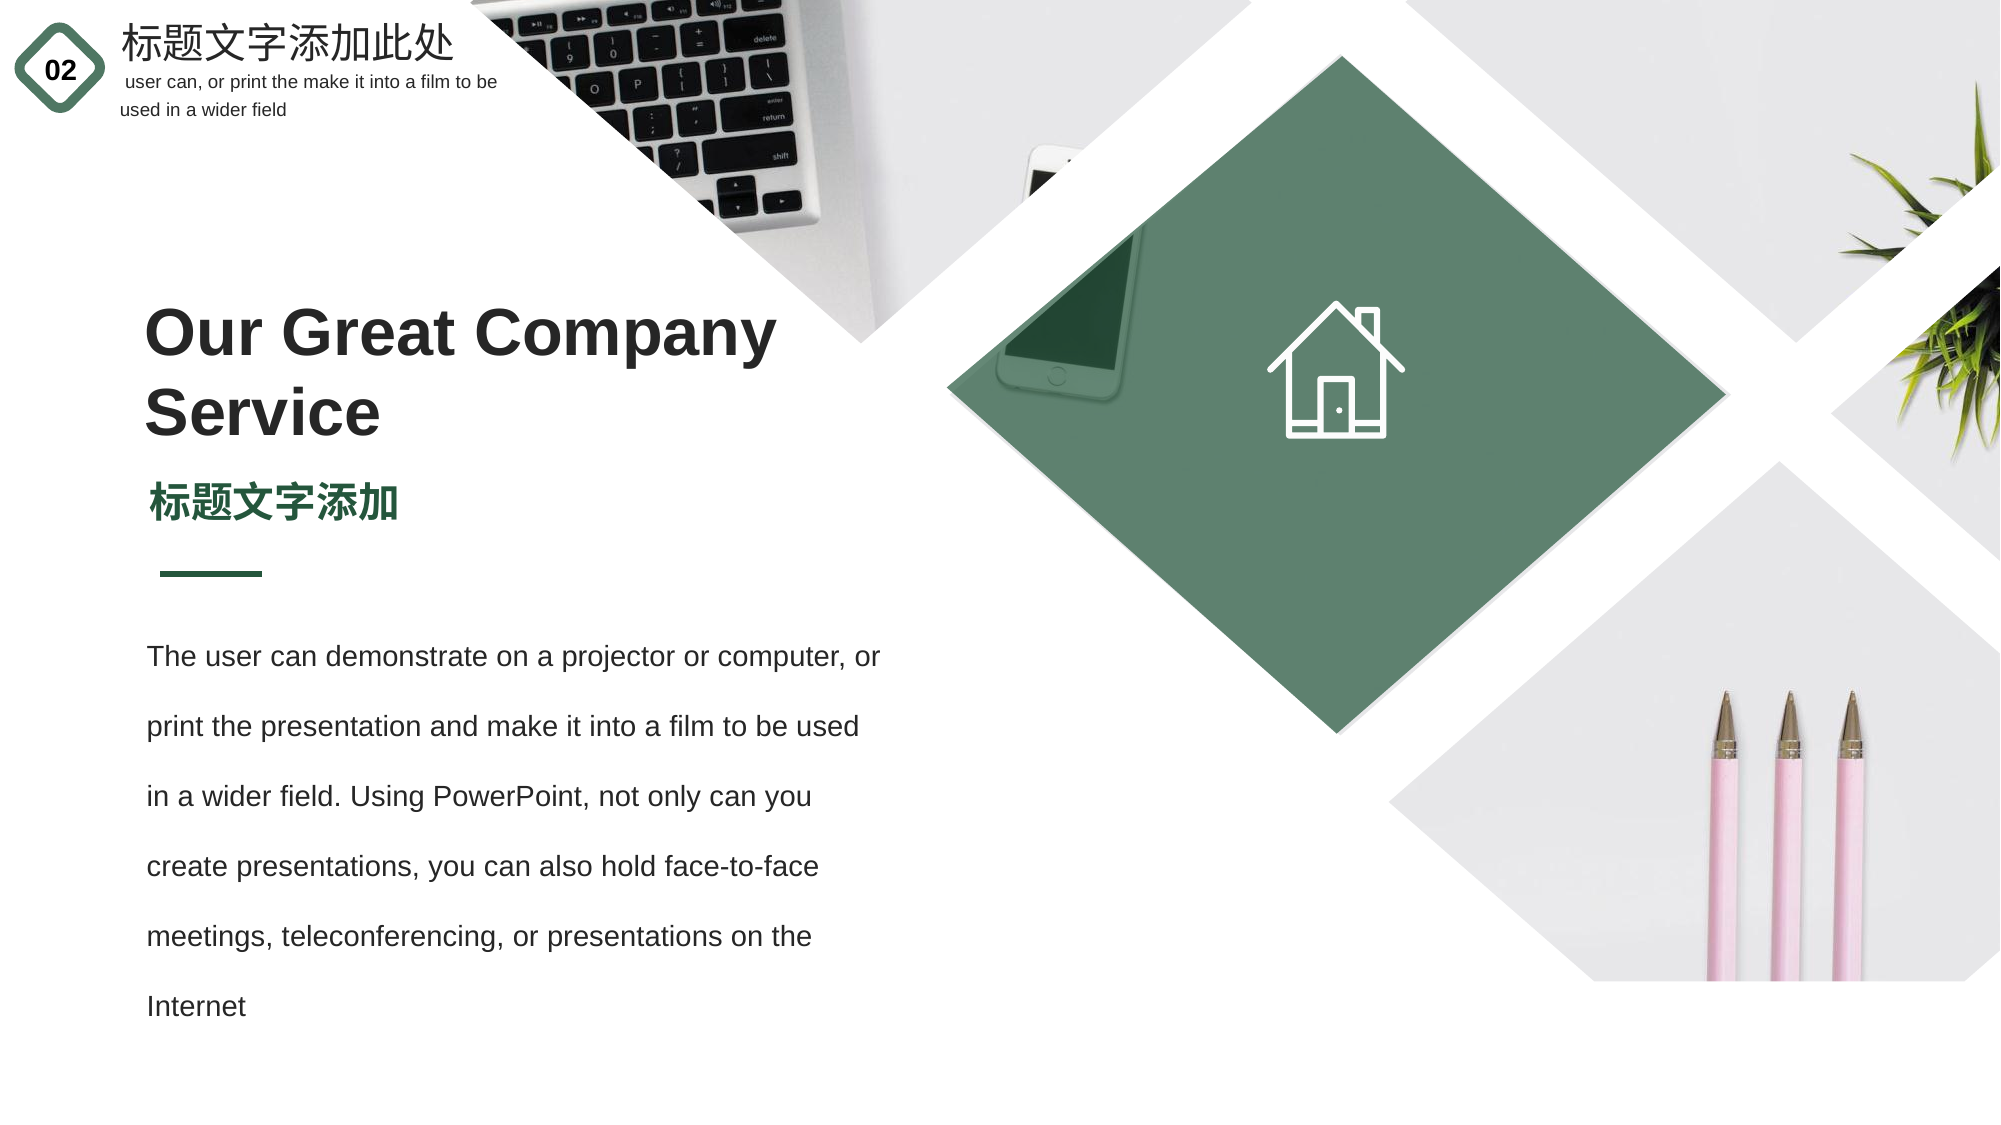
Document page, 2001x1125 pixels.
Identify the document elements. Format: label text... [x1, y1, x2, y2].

picture [470, 0, 2000, 982]
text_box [27, 9, 515, 127]
text_box Our Great Company Service [129, 281, 470, 456]
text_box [131, 467, 900, 1024]
